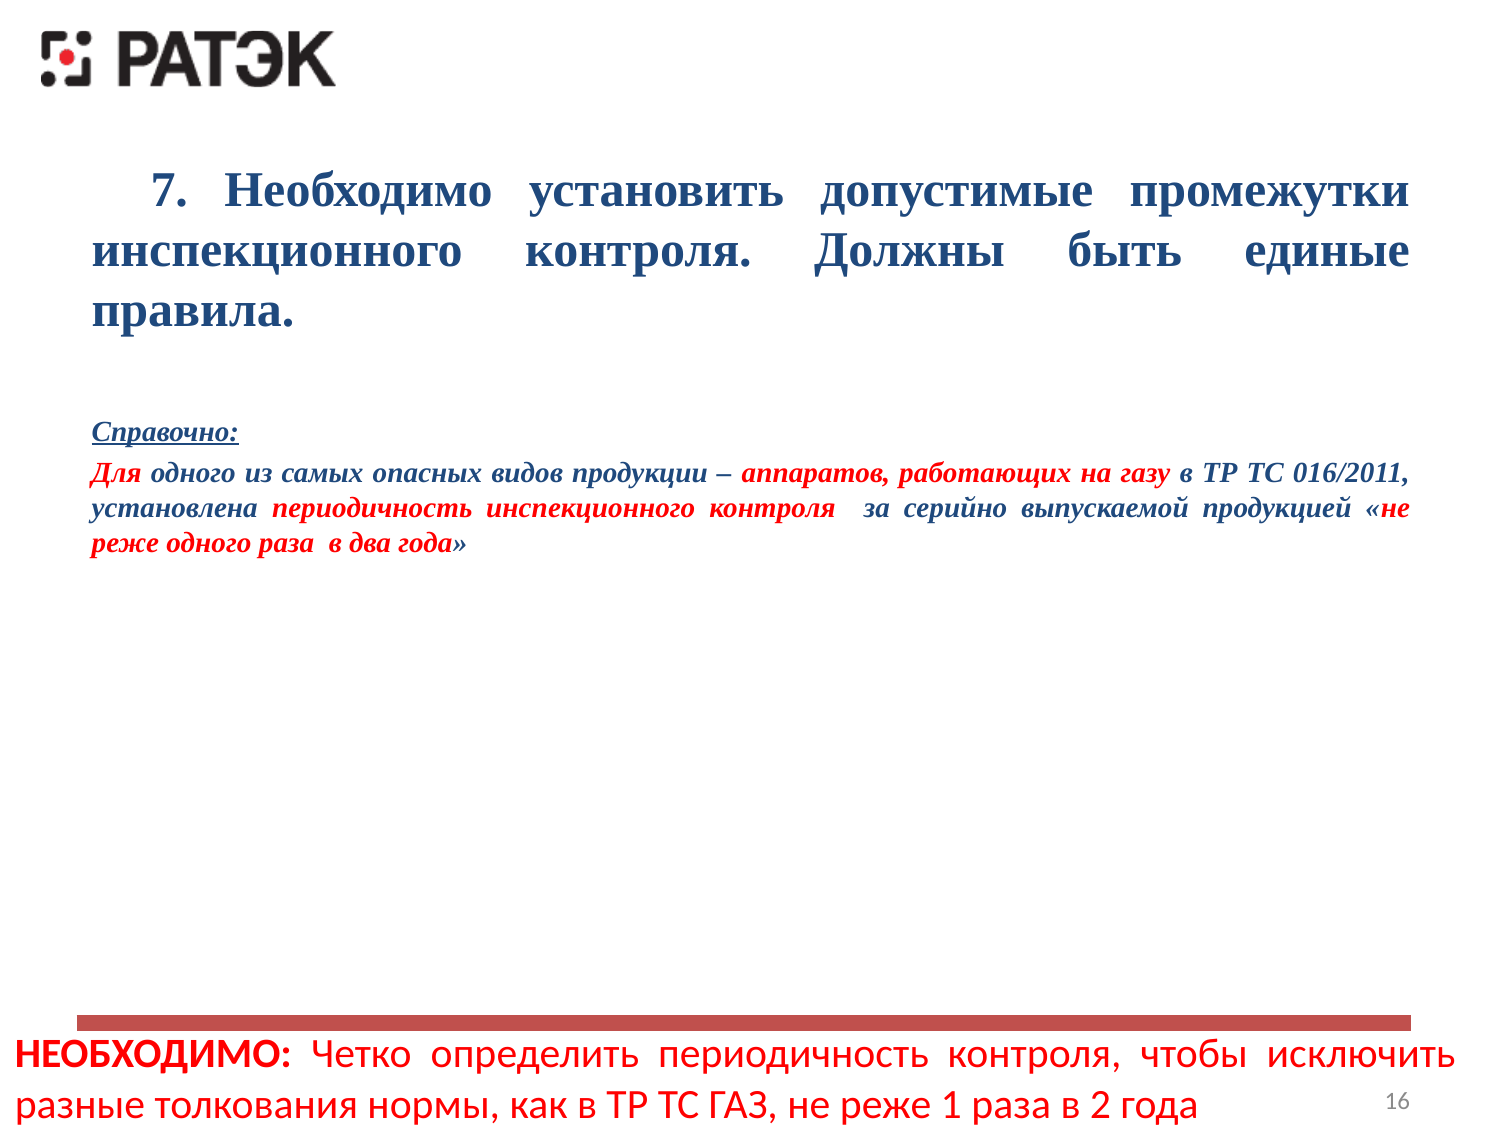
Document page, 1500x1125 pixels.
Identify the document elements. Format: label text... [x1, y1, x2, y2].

text_box НЕОБХОДИМО: Четко определить периодичность контроля, чтобы исключить разные толкования нормы, как в ТР ТС ГАЗ, не реже 1 раза в 2 года [0, 1018, 1471, 1125]
picture [41, 30, 339, 88]
list 7. Необходимо установить допустимые промежутки инспекционного контроля. Должны быть единые правила. Справочно: Для одного из самых опасных видов продукции – аппаратов, работающих на газу в ТР ТС 016/2011, установлена периодичность инспекционного контроля за серийно выпускаемой продукцией «не реже одного раза в два года» [76, 149, 1425, 646]
slide_number 16 [1074, 1069, 1425, 1125]
